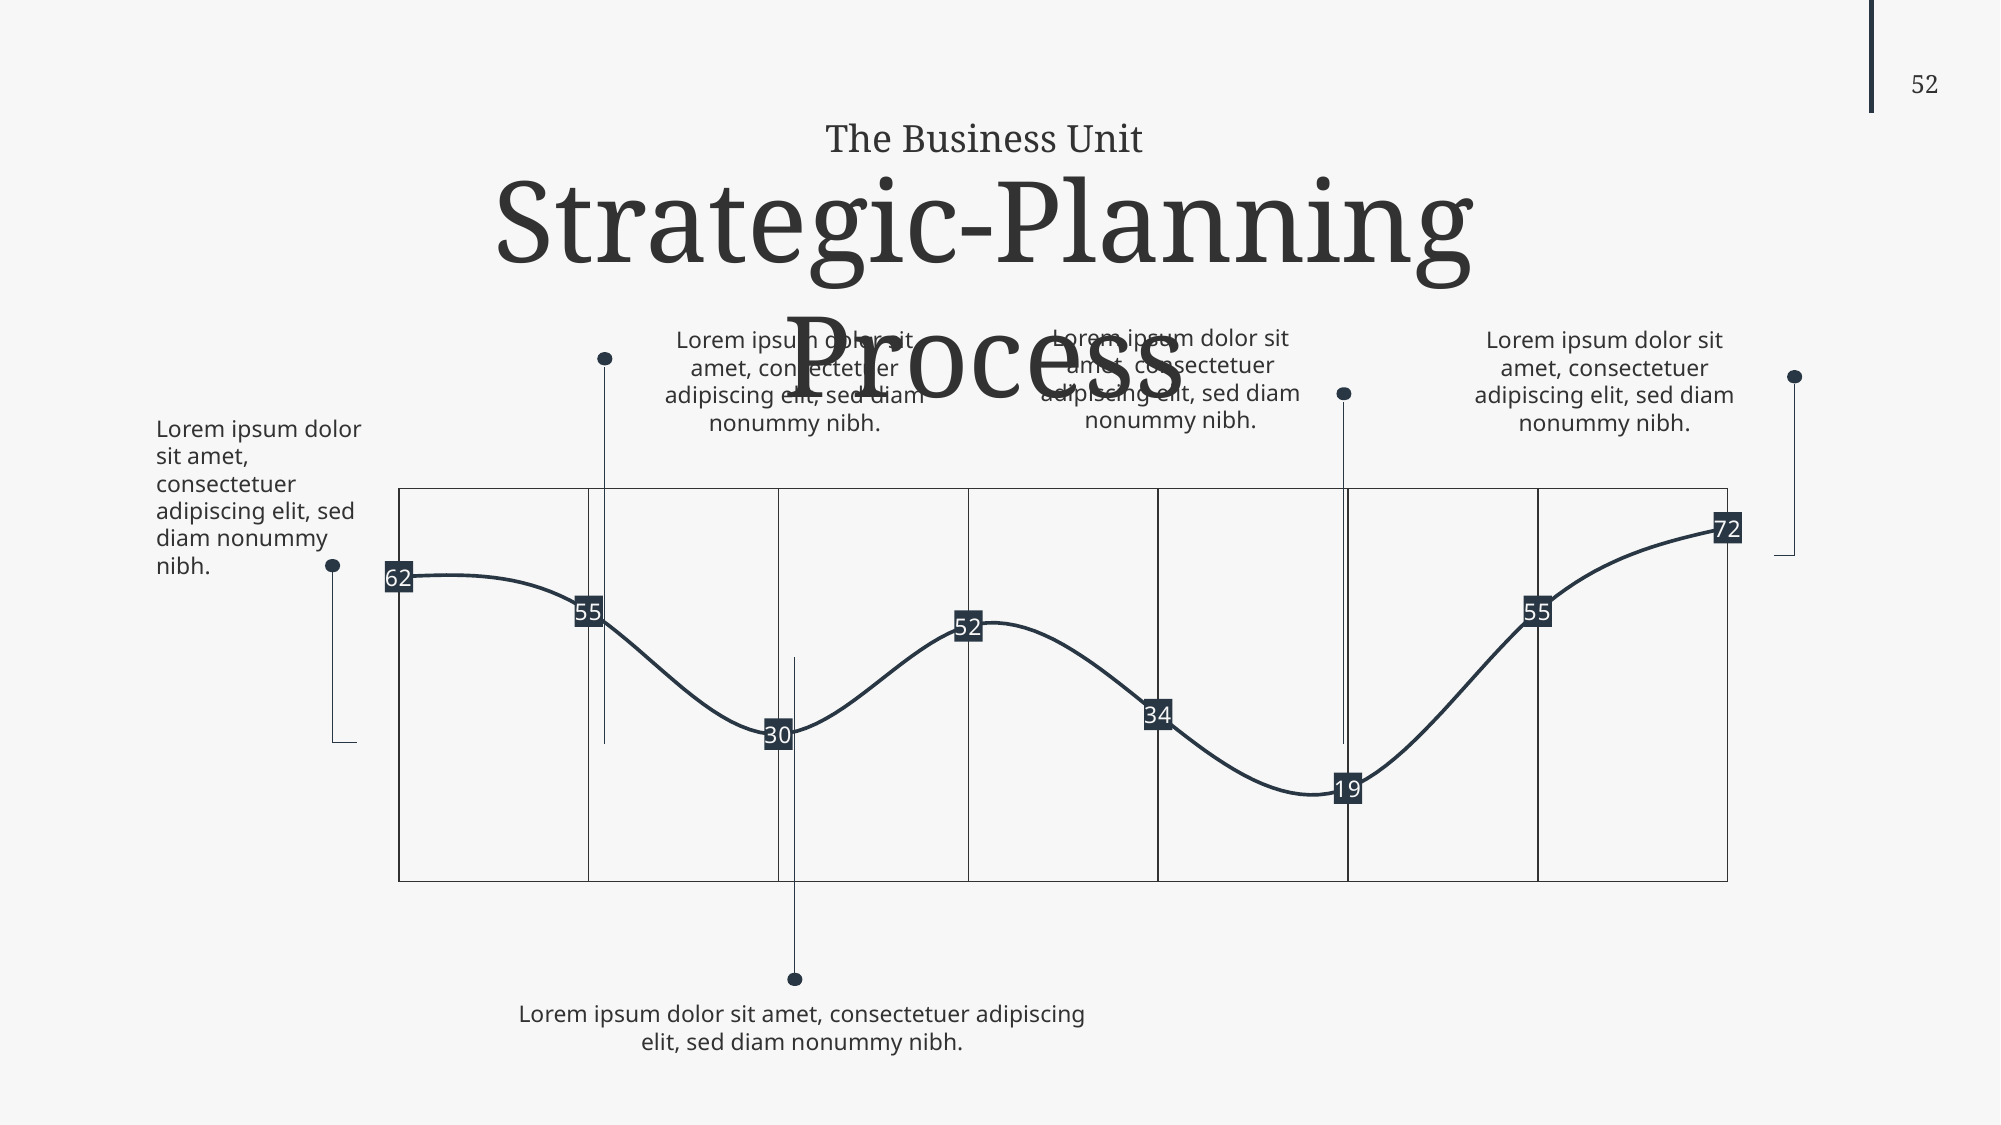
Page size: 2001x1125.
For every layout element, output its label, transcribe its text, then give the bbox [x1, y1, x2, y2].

text_box Lorem ipsum dolor sit amet, consectetuer adipiscing elit, sed diam nonummy nibh. [1620, 318, 1767, 352]
text_box Strategic-Planning Process [349, 142, 1620, 352]
text_box Lorem ipsum dolor sit amet, consectetuer adipiscing elit, sed diam nonummy nibh. [141, 406, 325, 587]
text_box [325, 352, 1803, 986]
text_box The Business Unit [715, 107, 1254, 168]
text_box Lorem ipsum dolor sit amet, consectetuer adipiscing elit, sed diam nonummy nibh. [500, 992, 1105, 1062]
